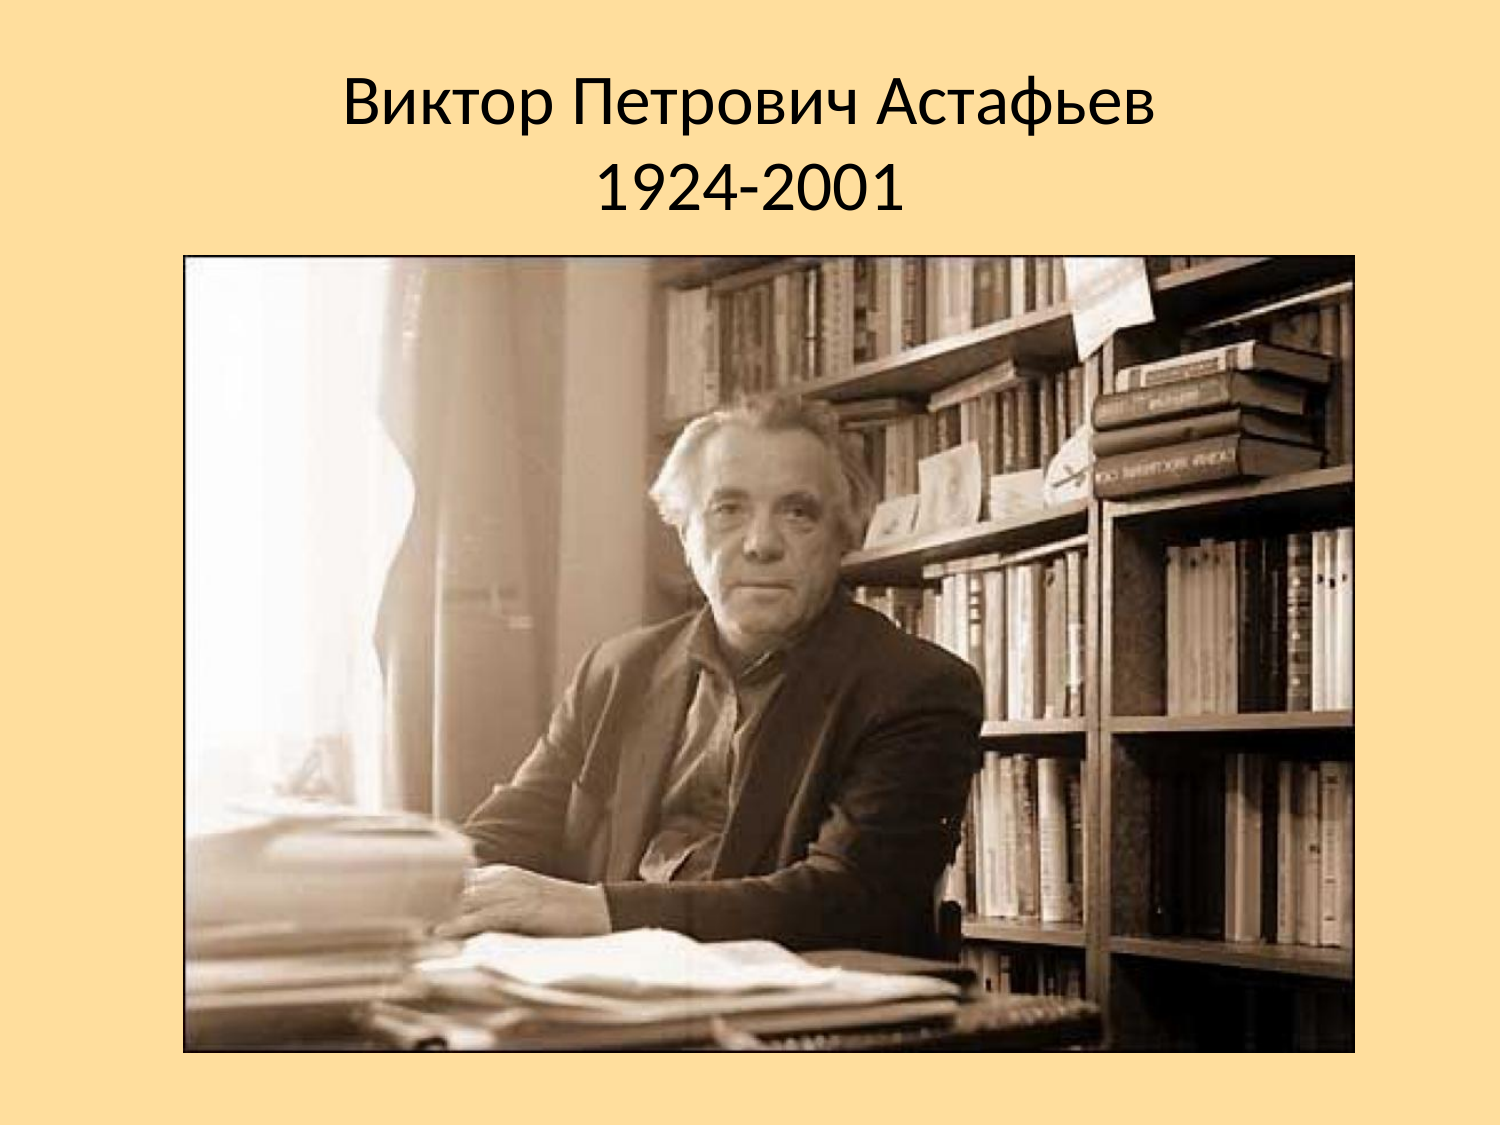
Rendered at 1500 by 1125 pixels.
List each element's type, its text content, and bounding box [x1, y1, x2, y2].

title Виктор Петрович Астафьев 1924-2001 [75, 45, 1425, 233]
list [182, 255, 1355, 1053]
